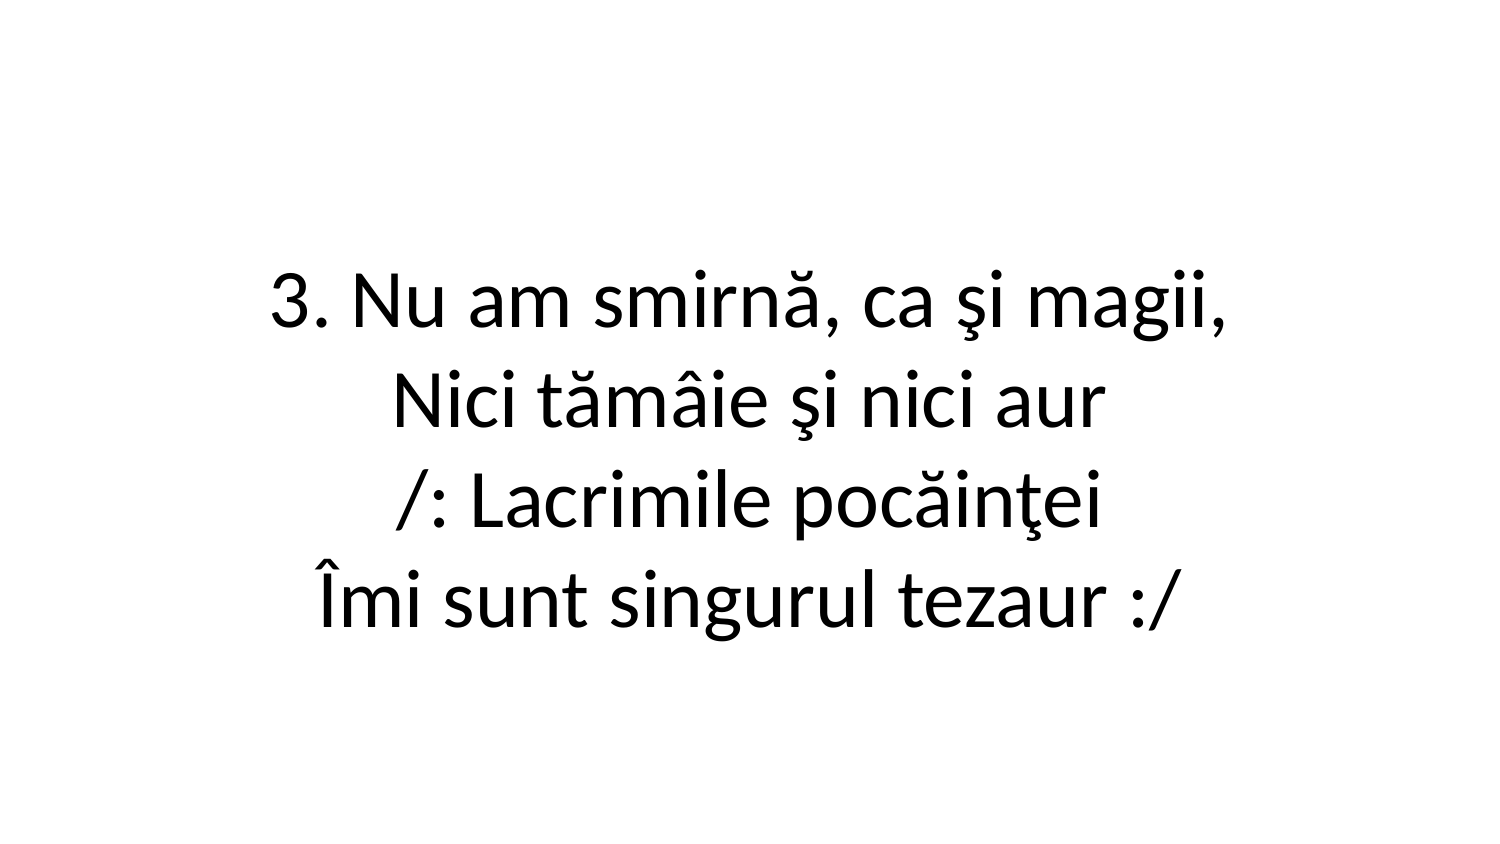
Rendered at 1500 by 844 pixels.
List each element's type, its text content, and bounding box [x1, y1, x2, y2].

text_box 3. Nu am smirnă, ca şi magii, Nici tămâie şi nici aur /: Lacrimile pocăinţei Îmi sunt singurul tezaur :/ [254, 192, 1246, 652]
